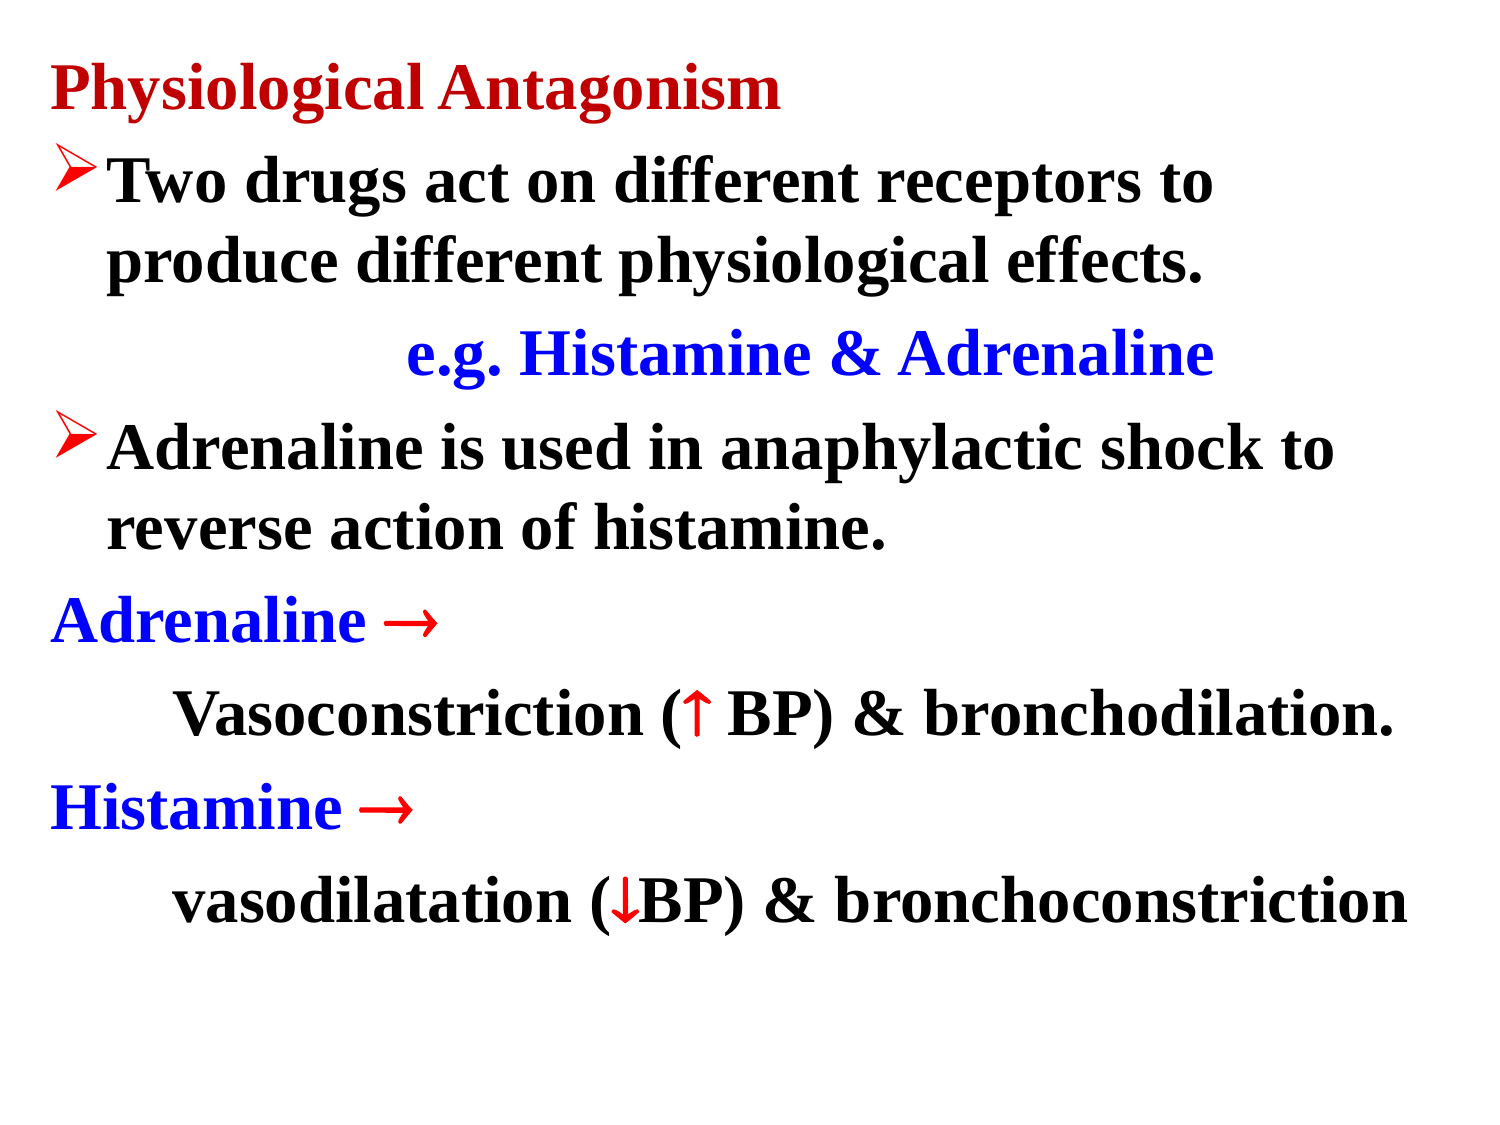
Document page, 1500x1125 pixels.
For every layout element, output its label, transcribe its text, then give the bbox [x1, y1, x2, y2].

list Physiological Antagonism Two drugs act on different receptors to produce different physiological effects. e.g. Histamine & Adrenaline Adrenaline is used in anaphylactic shock to reverse action of histamine. Adrenaline  Vasoconstriction ( BP) & bronchodilation. Histamine  vasodilatation (BP) & bronchoconstriction [34, 34, 1477, 1048]
